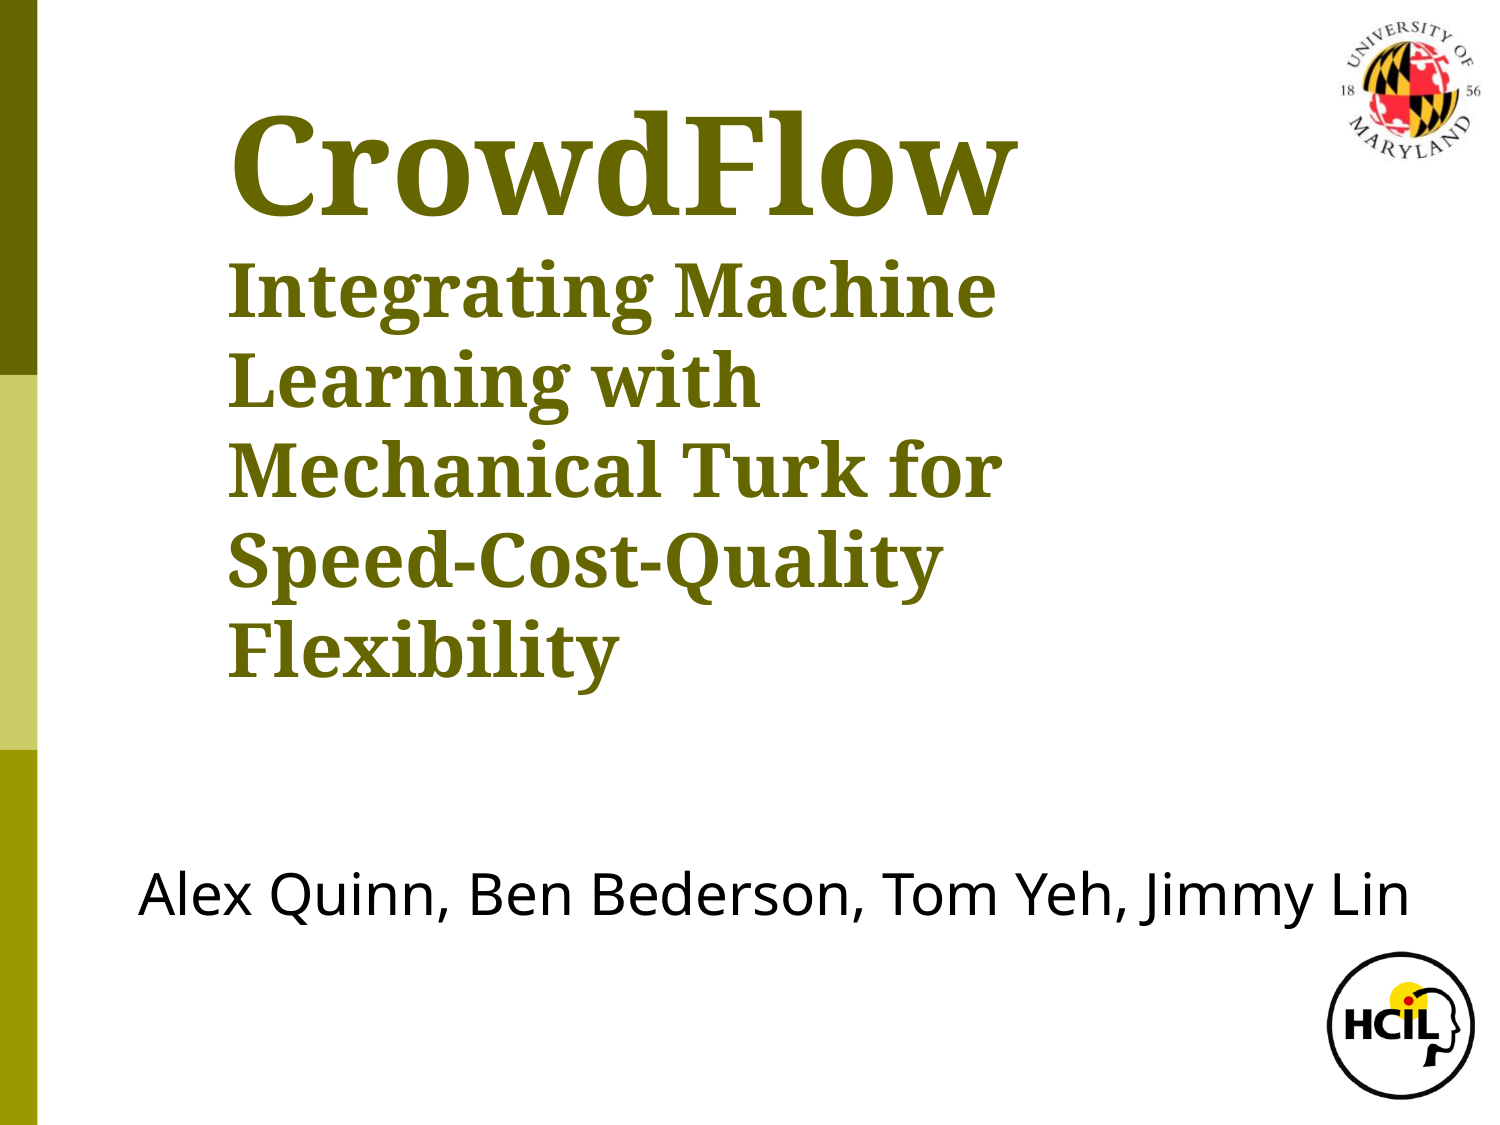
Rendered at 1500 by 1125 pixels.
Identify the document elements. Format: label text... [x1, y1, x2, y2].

title CrowdFlow Integrating Machine Learning with Mechanical Turk for Speed-Cost-Quality Flexibility [212, 149, 1226, 701]
subtitle Alex Quinn, Ben Bederson, Tom Yeh, Jimmy Lin [49, 849, 1500, 976]
picture [1337, 16, 1484, 163]
picture [1326, 976, 1475, 1100]
